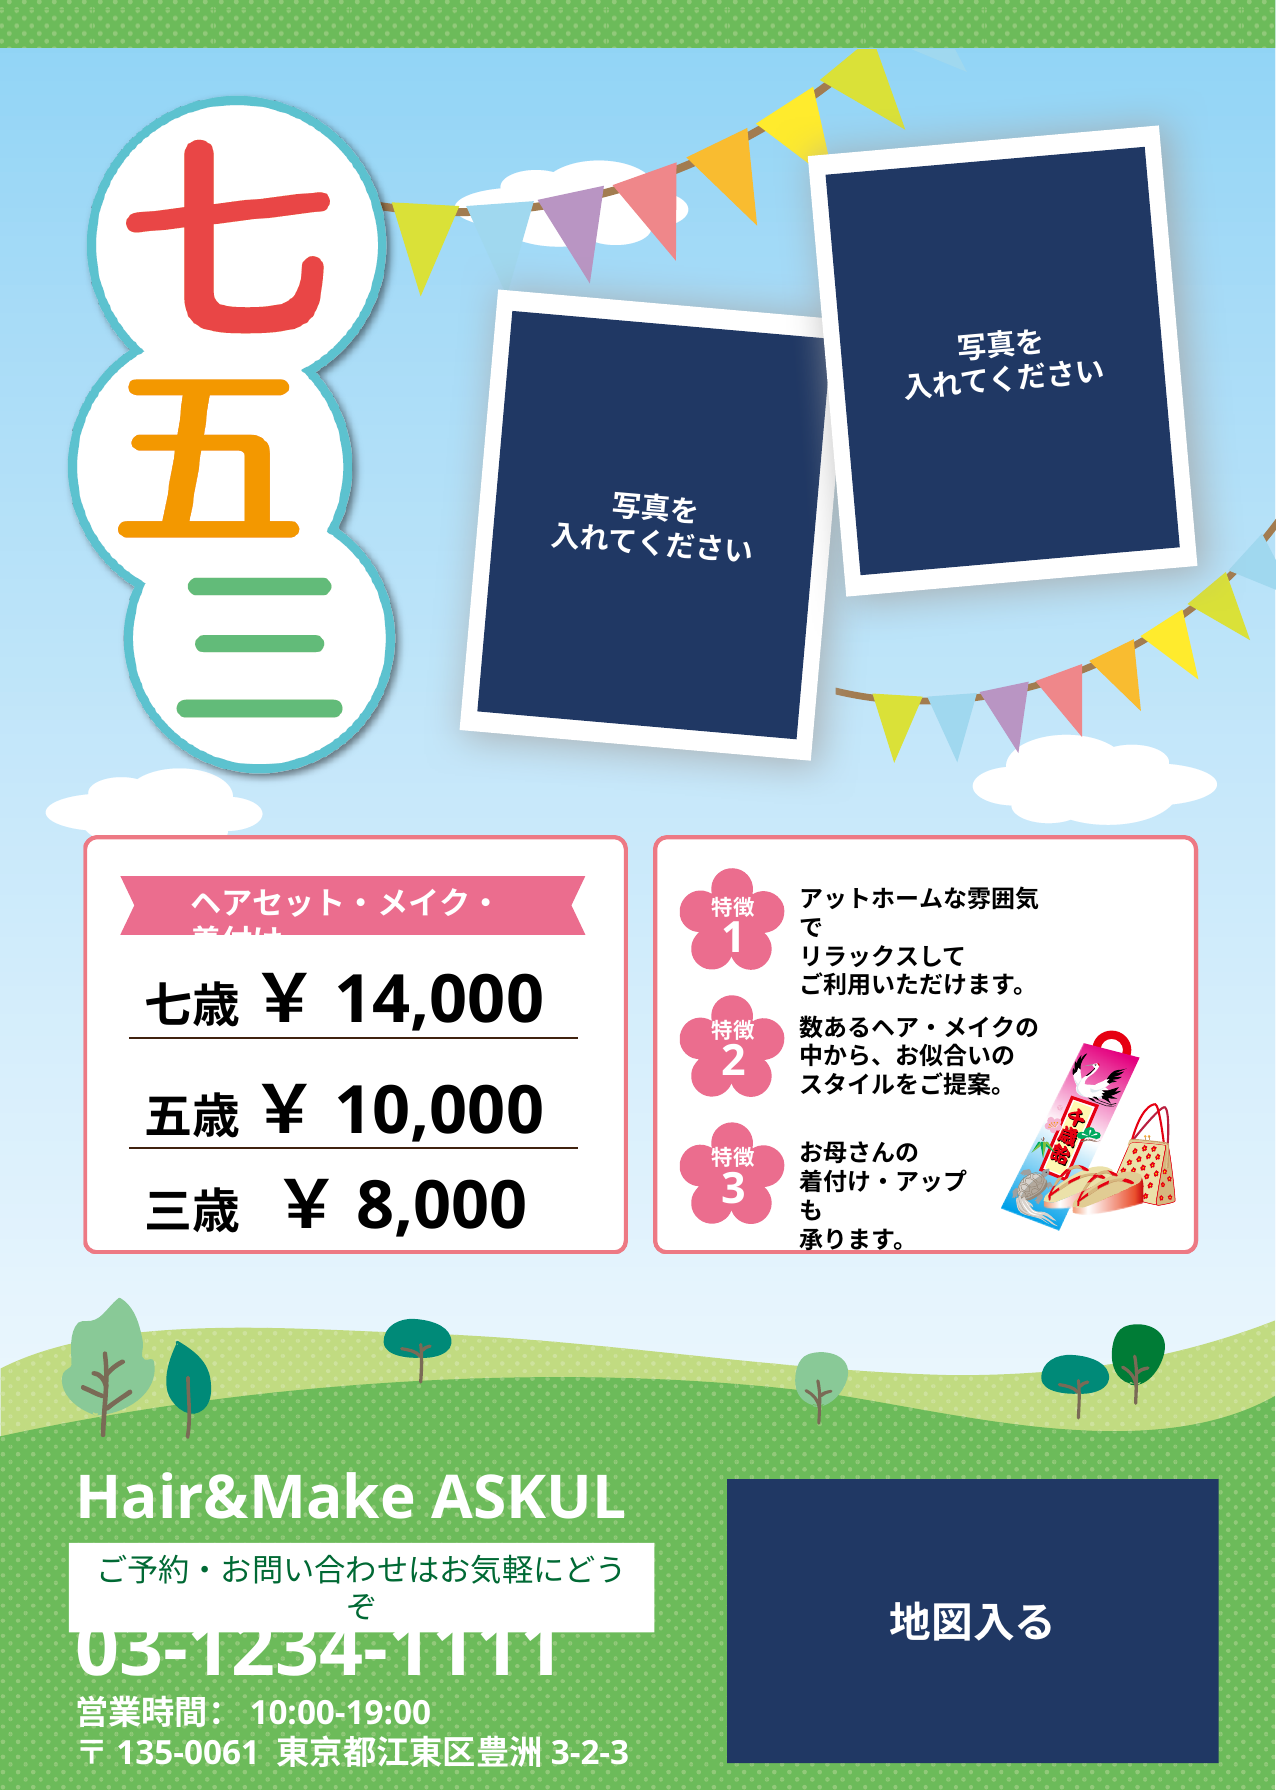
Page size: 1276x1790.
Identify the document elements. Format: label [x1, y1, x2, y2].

text_box [826, 139, 1179, 583]
text_box [478, 303, 831, 747]
picture [0, 0, 1276, 1790]
